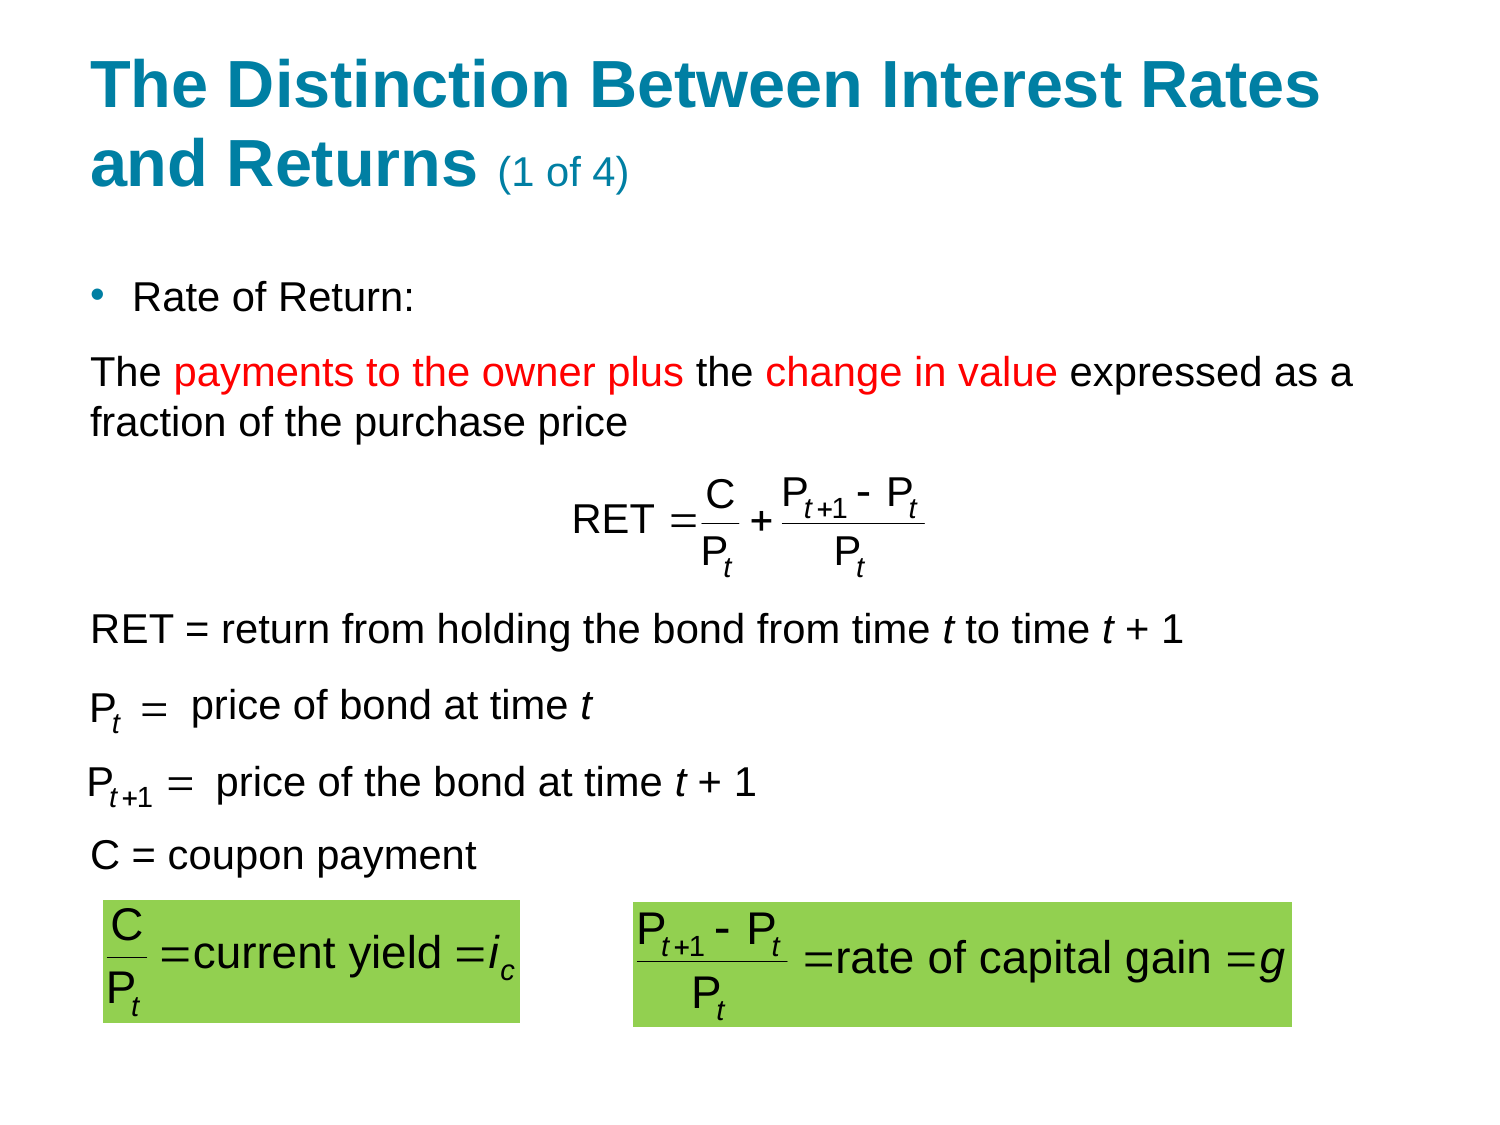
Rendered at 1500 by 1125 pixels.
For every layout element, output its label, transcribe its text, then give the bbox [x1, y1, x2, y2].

list price of the bond at time t + 1 [215, 754, 868, 814]
list The payments to the owner plus the change in value expressed as a fraction of the purchase price [75, 344, 1457, 457]
list C = coupon payment [75, 828, 507, 890]
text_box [85, 758, 193, 814]
list R E T = return from holding the bond from time t to time t + 1 [75, 601, 1425, 662]
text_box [102, 899, 520, 1023]
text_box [570, 468, 930, 584]
list price of bond at time t [190, 677, 635, 739]
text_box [632, 902, 1292, 1028]
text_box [88, 684, 166, 740]
list Rate of Return: [75, 254, 438, 329]
title The Distinction Between Interest Rates and Returns (1 of 4) [75, 35, 1425, 216]
